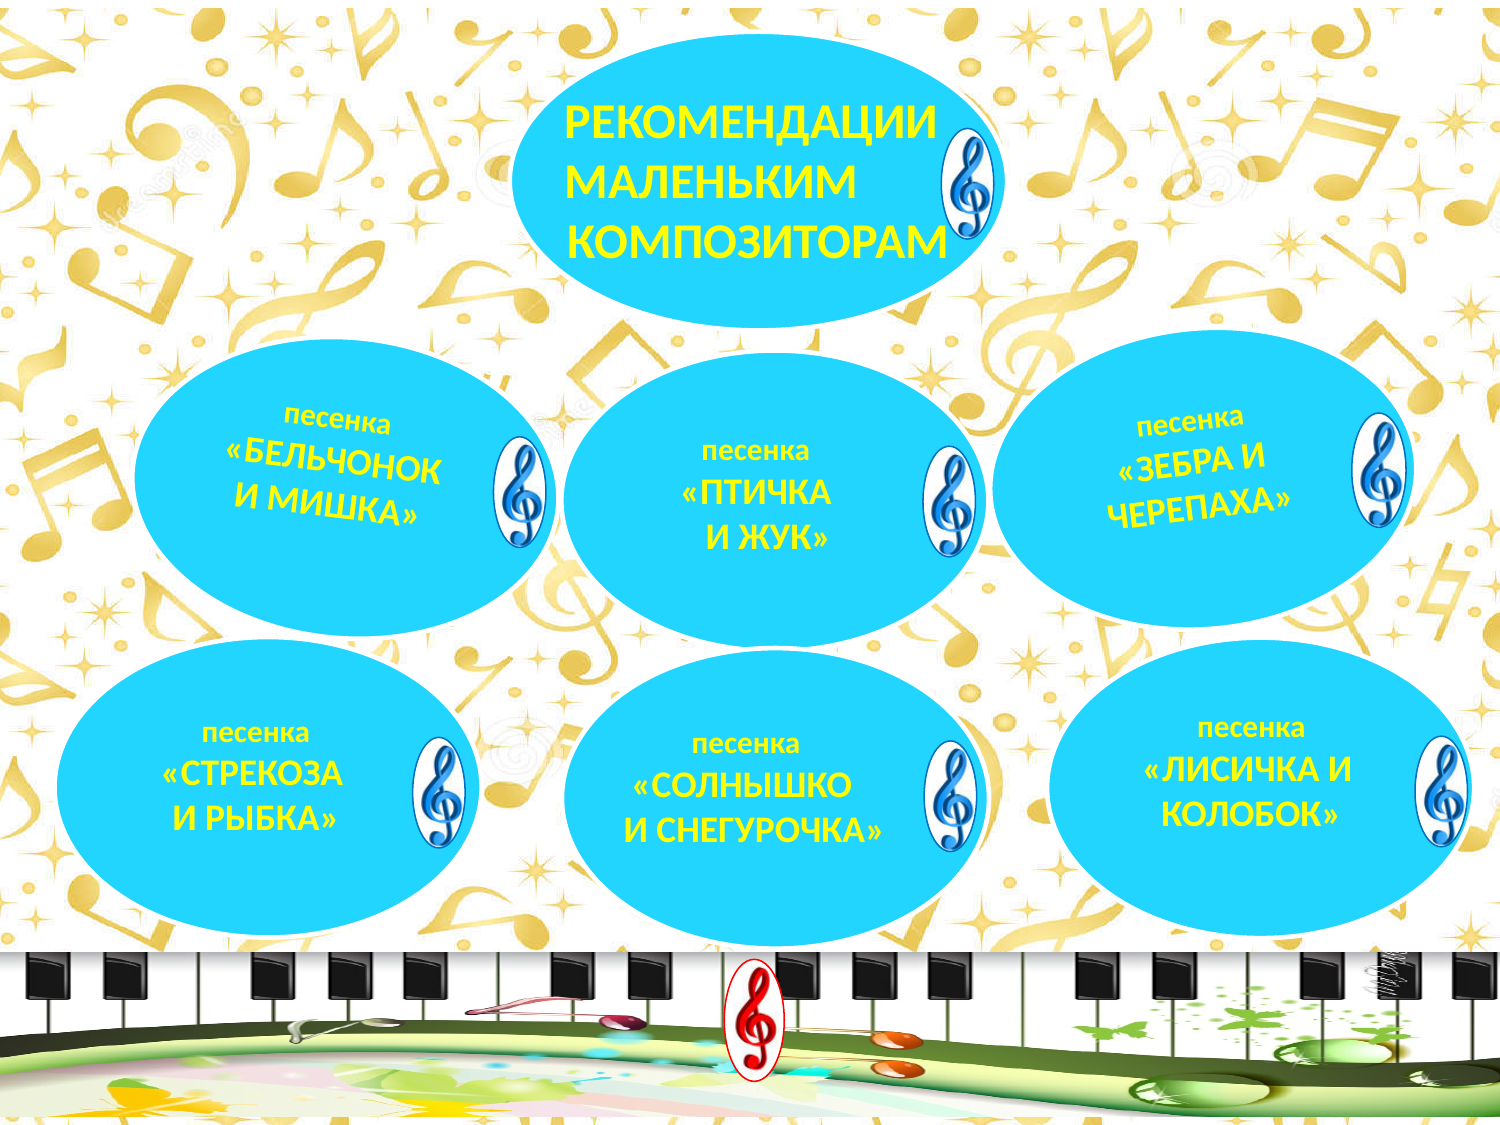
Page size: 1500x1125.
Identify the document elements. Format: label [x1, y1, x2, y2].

picture [493, 436, 546, 548]
picture [924, 740, 977, 852]
picture [1414, 736, 1468, 847]
picture [941, 128, 994, 240]
list [0, 8, 1500, 1125]
picture [922, 446, 976, 557]
picture [1351, 412, 1407, 528]
picture [667, 283, 833, 1125]
picture [412, 737, 466, 849]
